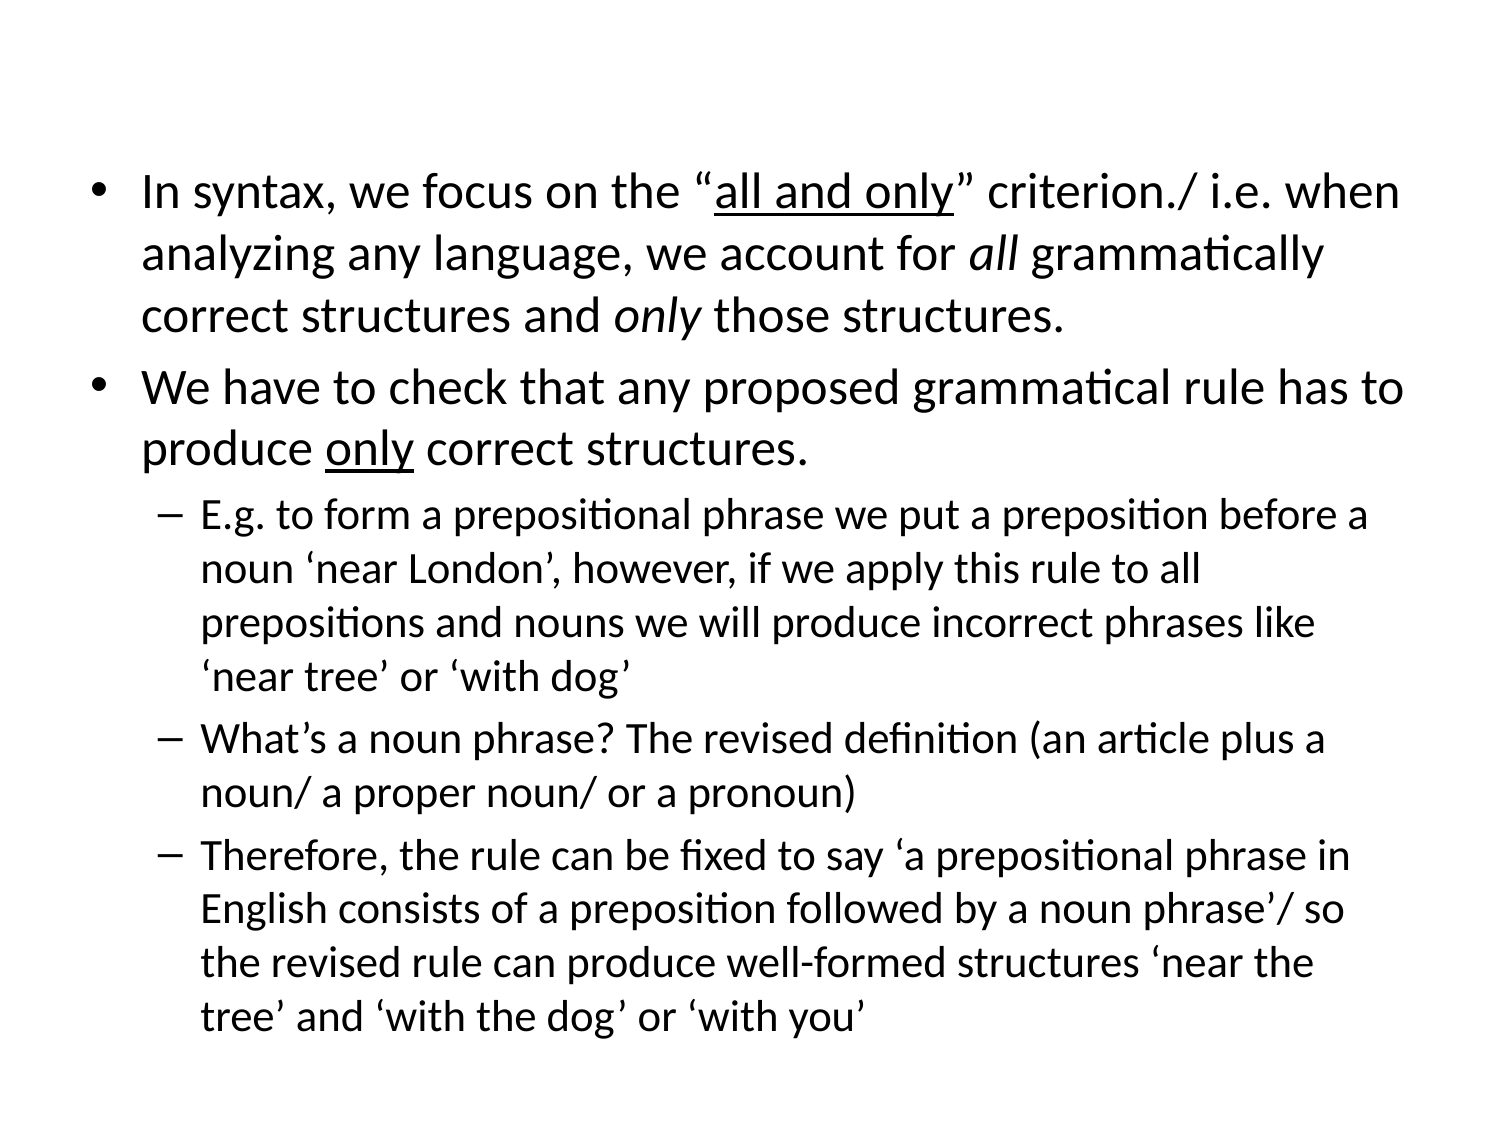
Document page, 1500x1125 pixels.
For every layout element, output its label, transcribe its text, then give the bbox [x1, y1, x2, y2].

list In syntax, we focus on the “all and only” criterion./ i.e. when analyzing any language, we account for all grammatically correct structures and only those structures. We have to check that any proposed grammatical rule has to produce only correct structures. E.g. to form a prepositional phrase we put a preposition before a noun ‘near London’, however, if we apply this rule to all prepositions and nouns we will produce incorrect phrases like ‘near tree’ or ‘with dog’ What’s a noun phrase? The revised definition (an article plus a noun/ a proper noun/ or a pronoun) Therefore, the rule can be fixed to say ‘a prepositional phrase in English consists of a preposition followed by a noun phrase’/ so the revised rule can produce well-formed structures ‘near the tree’ and ‘with the dog’ or ‘with you’ [75, 149, 1425, 1050]
